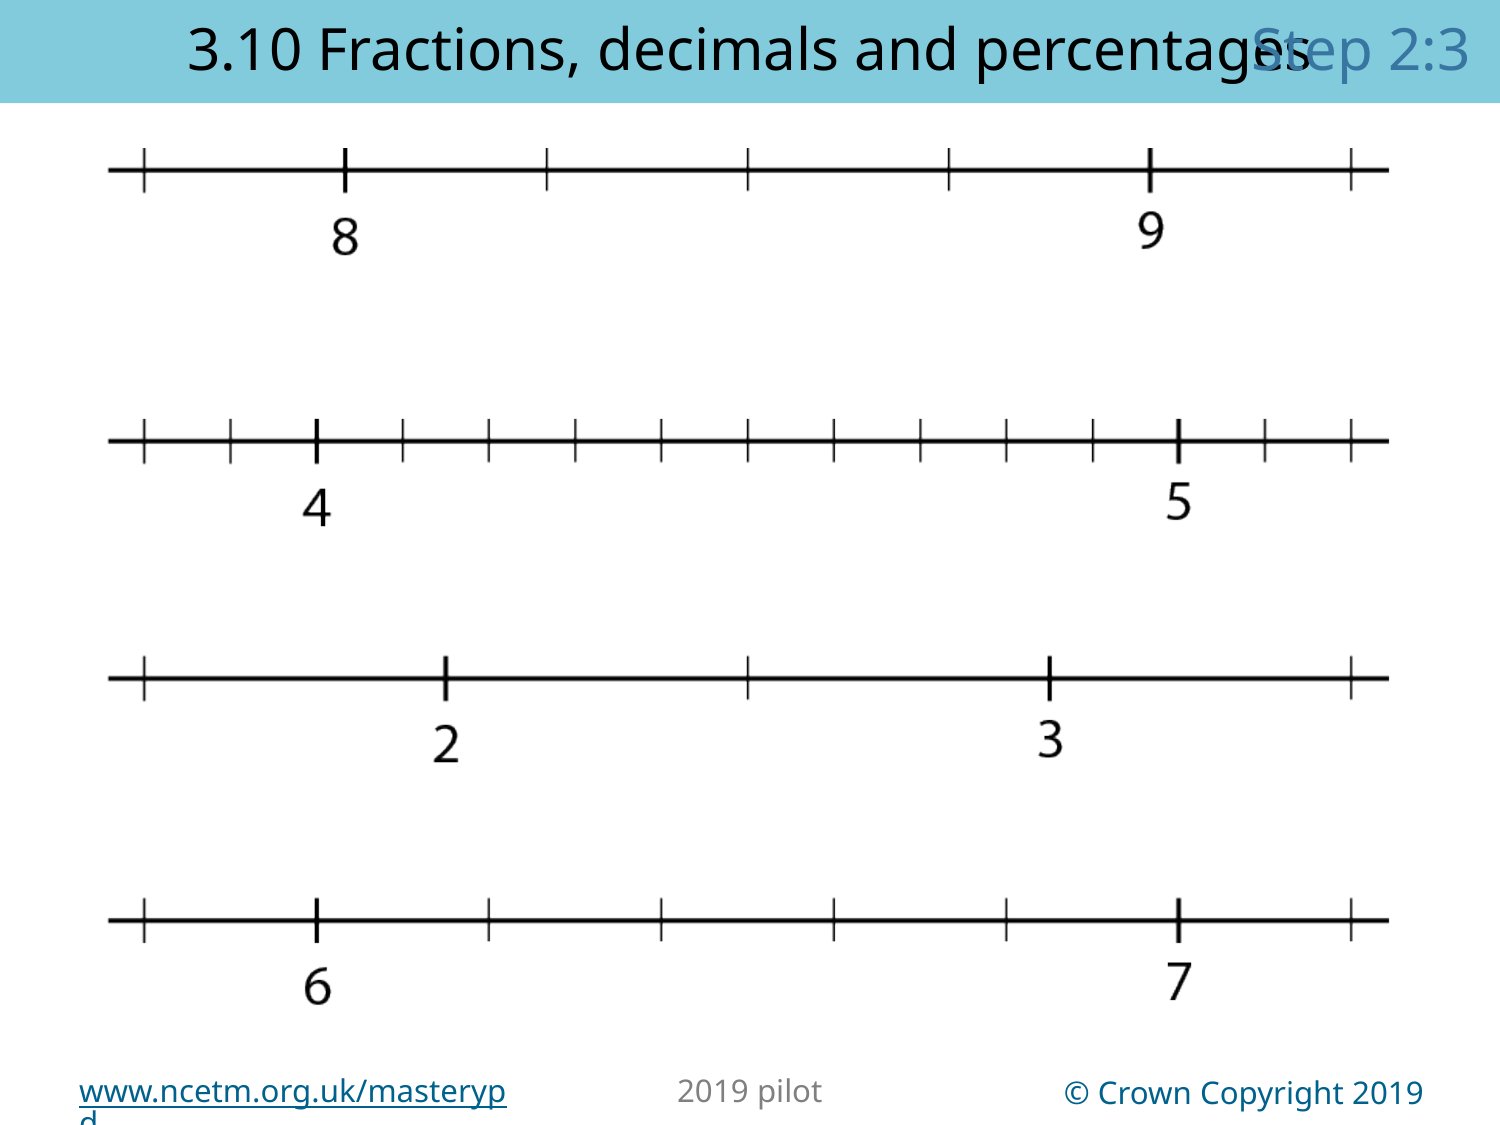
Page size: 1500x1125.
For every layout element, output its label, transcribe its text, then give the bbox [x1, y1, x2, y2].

picture [101, 148, 1399, 1056]
list Step 2:3 [0, 0, 1500, 104]
